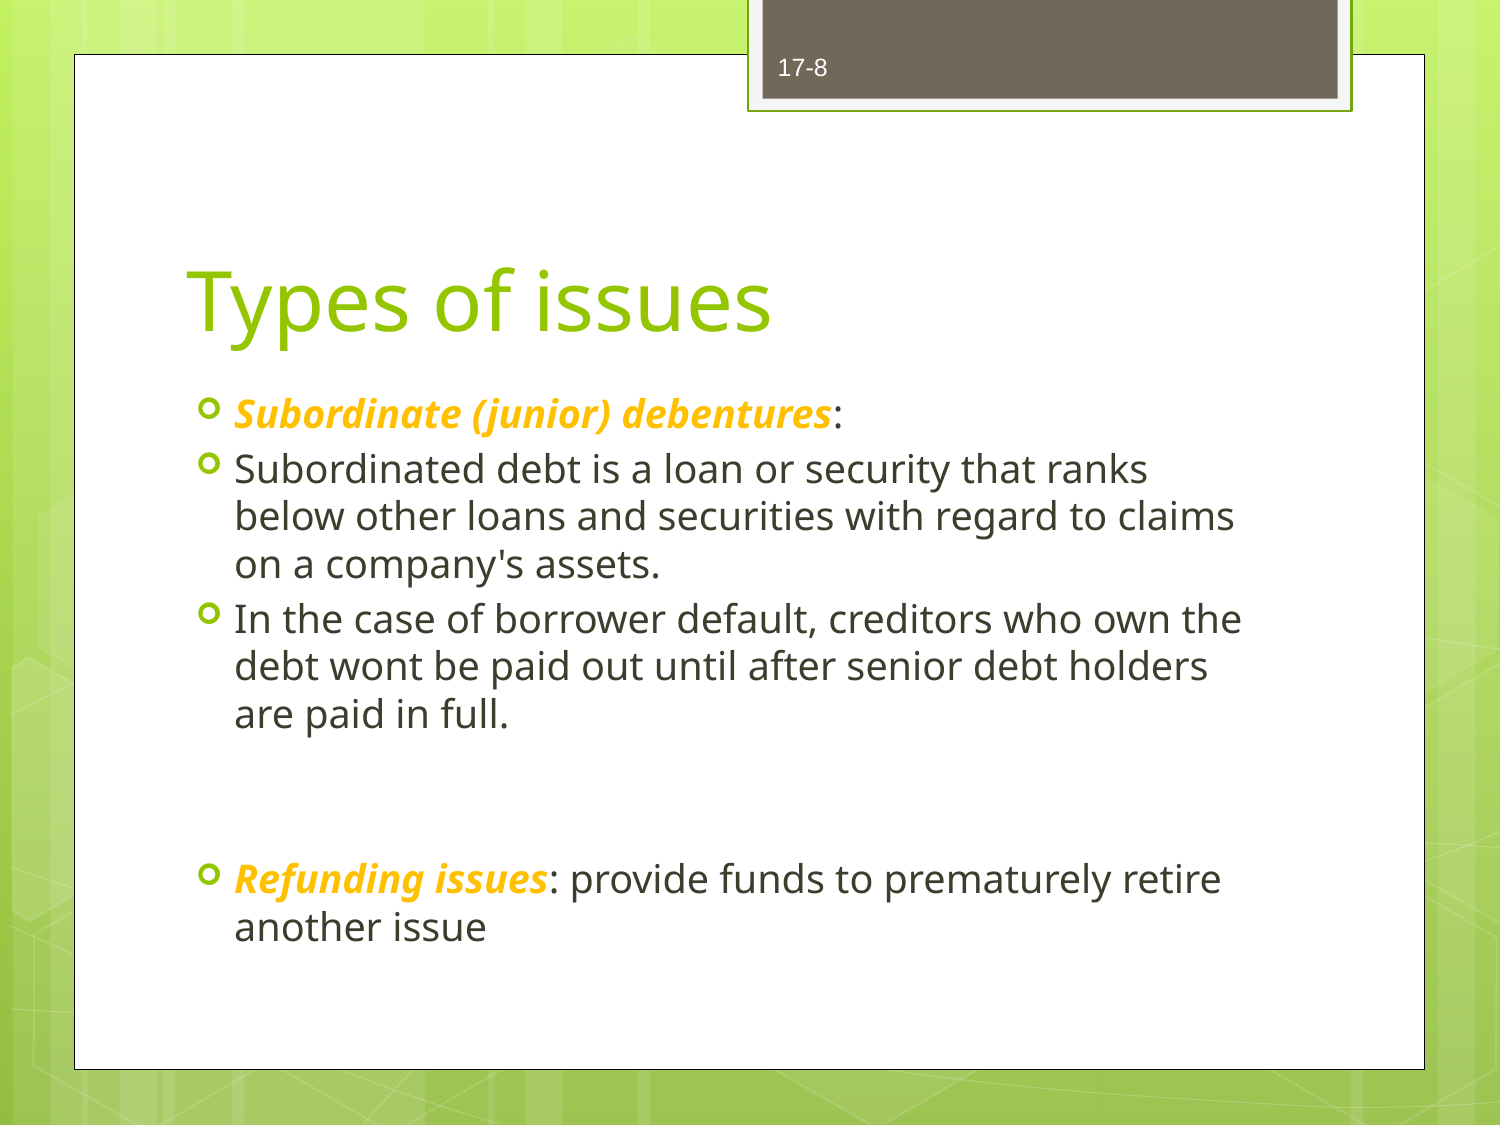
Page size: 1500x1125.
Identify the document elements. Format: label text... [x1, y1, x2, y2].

title Types of issues [171, 168, 1324, 357]
list Subordinate (junior) debentures: Subordinated debt is a loan or security that ranks below other loans and securities with regard to claims on a company's assets. In the case of borrower default, creditors who own the debt wont be paid out until after senior debt holders are paid in full. Refunding issues: provide funds to prematurely retire another issue [171, 381, 1283, 957]
slide_number 17-8 [762, 36, 982, 97]
